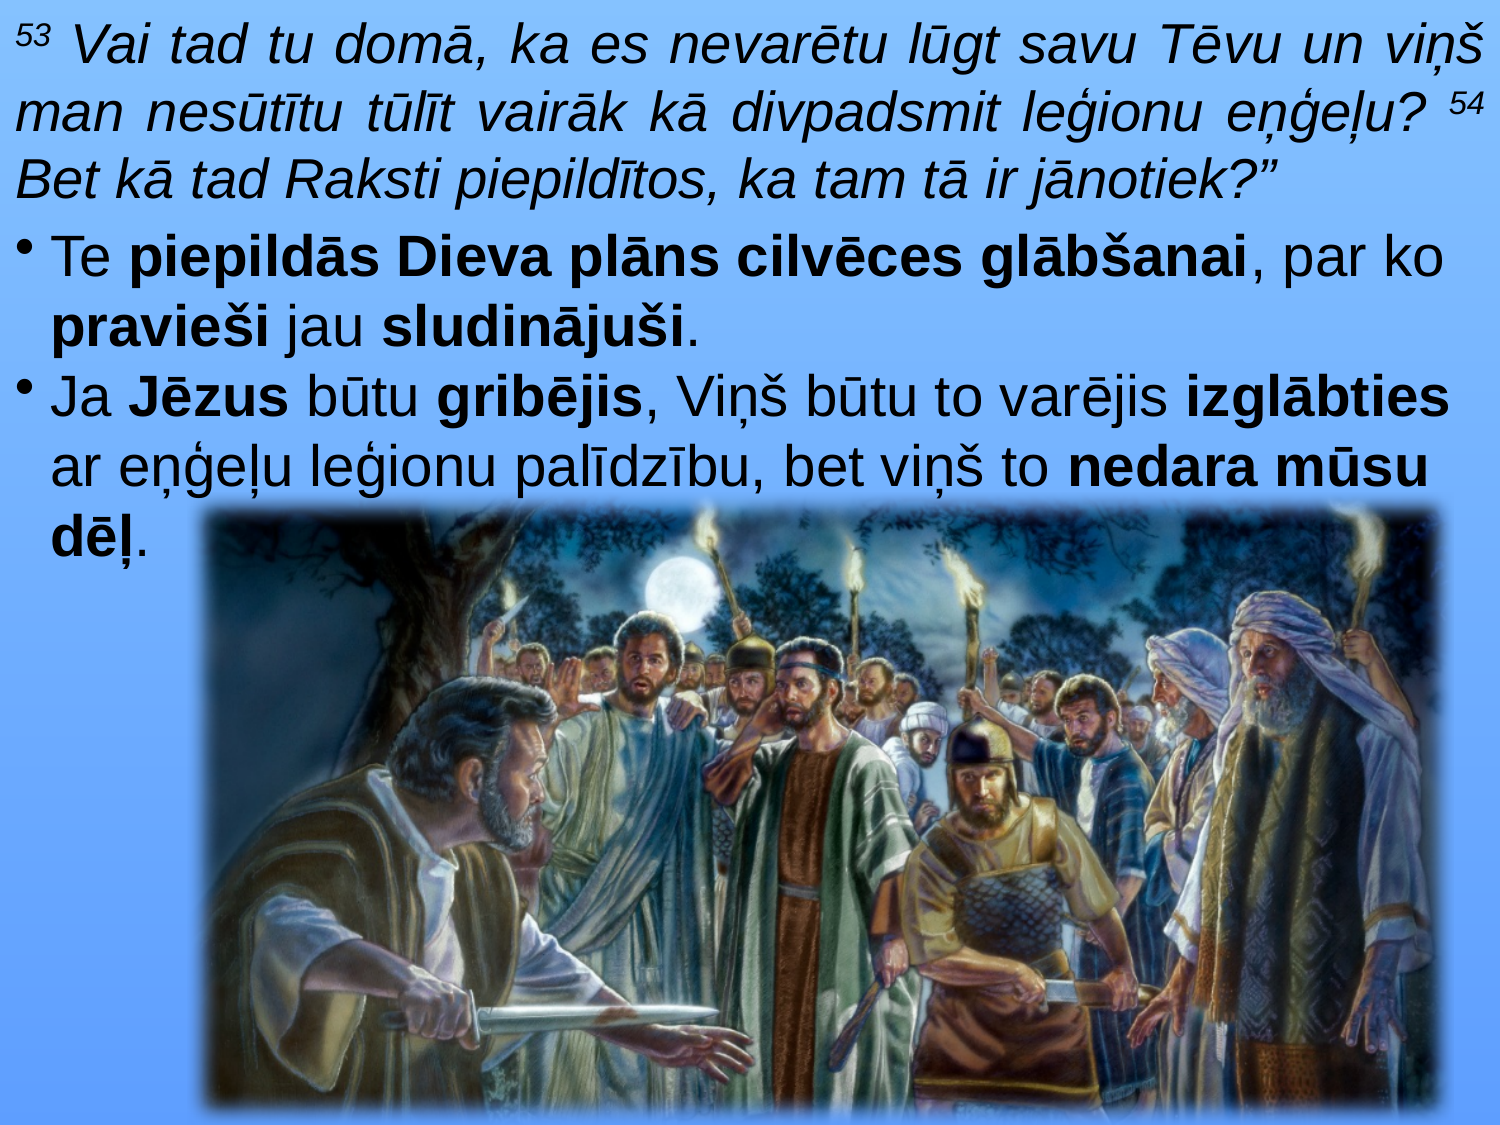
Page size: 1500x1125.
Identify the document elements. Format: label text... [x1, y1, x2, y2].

list 53 Vai tad tu domā, ka es nevarētu lūgt savu Tēvu un viņš man nesūtītu tūlīt vairāk kā divpadsmit leģionu eņģeļu? 54 Bet kā tad Raksti piepildītos, ka tam tā ir jānotiek?” [0, 0, 1500, 178]
picture [187, 491, 1454, 1125]
text_box Te piepildās Dieva plāns cilvēces glābšanai, par ko pravieši jau sludinājuši. Ja Jēzus būtu gribējis, Viņš būtu to varējis izglābties ar eņģeļu leģionu palīdzību, bet viņš to nedara mūsu dēļ. [0, 210, 1500, 576]
